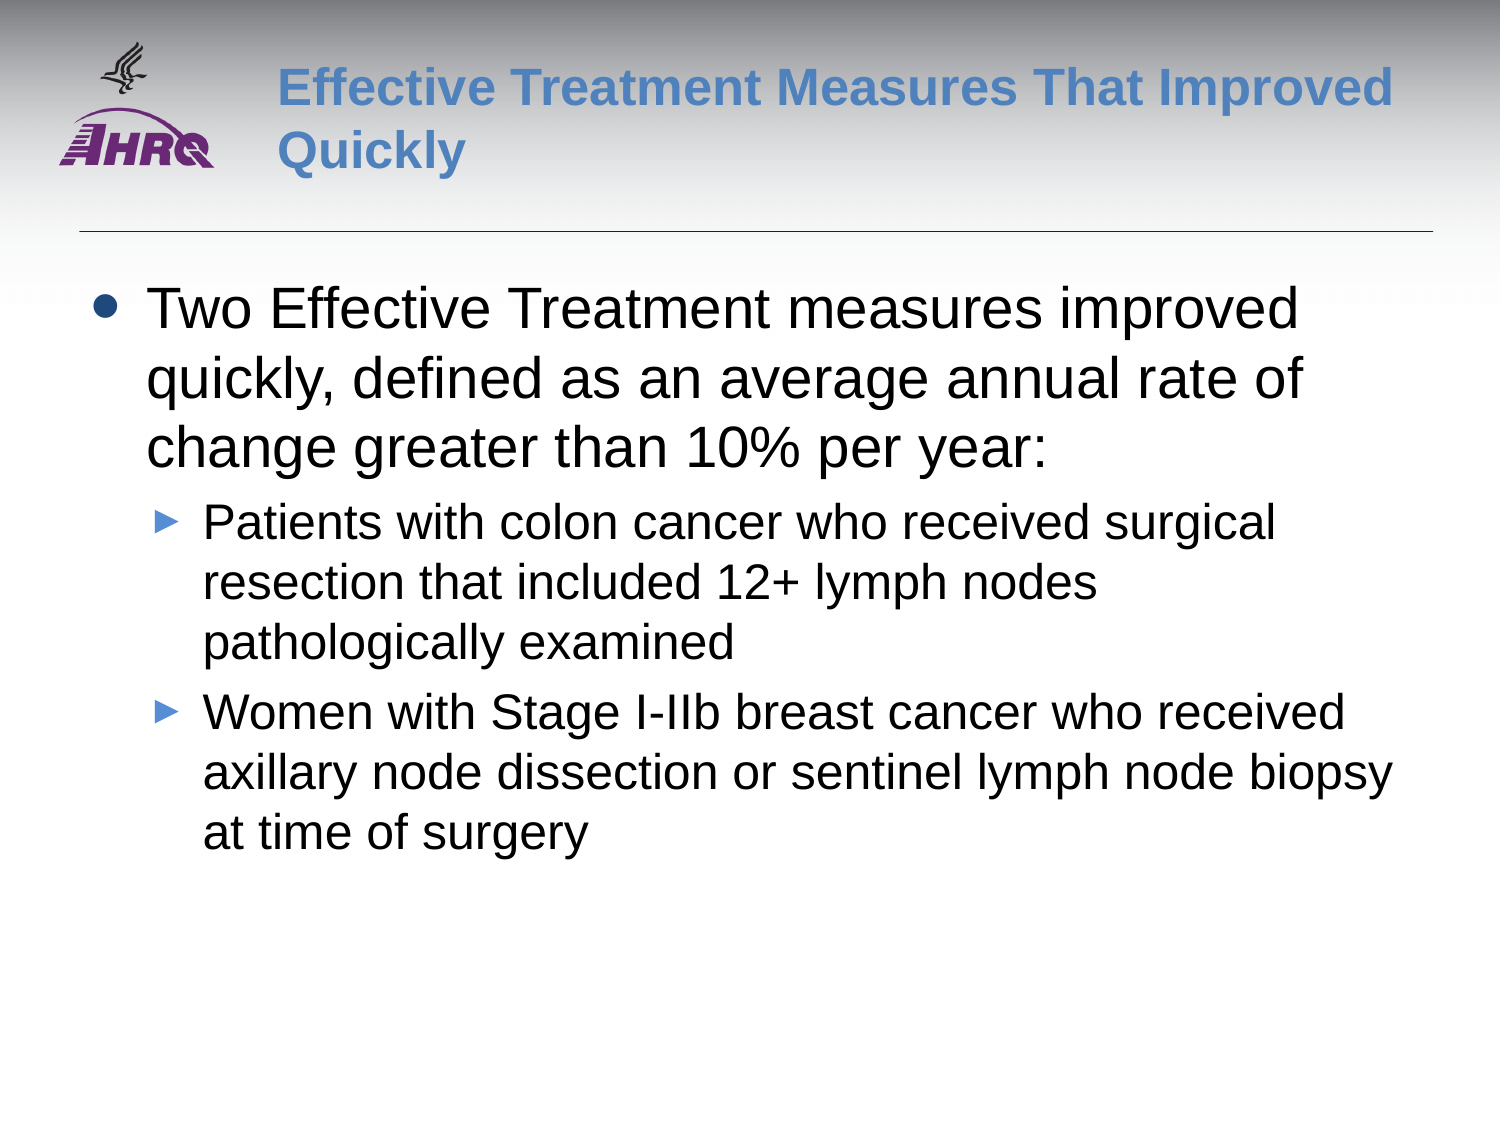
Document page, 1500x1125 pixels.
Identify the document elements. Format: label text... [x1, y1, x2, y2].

title Effective Treatment Measures That Improved Quickly [262, 45, 1425, 188]
list Two Effective Treatment measures improved quickly, defined as an average annual rate of change greater than 10% per year: Patients with colon cancer who received surgical resection that included 12+ lymph nodes pathologically examined Women with Stage I-IIb breast cancer who received axillary node dissection or sentinel lymph node biopsy at time of surgery [75, 262, 1425, 1005]
picture [0, 0, 1500, 1125]
